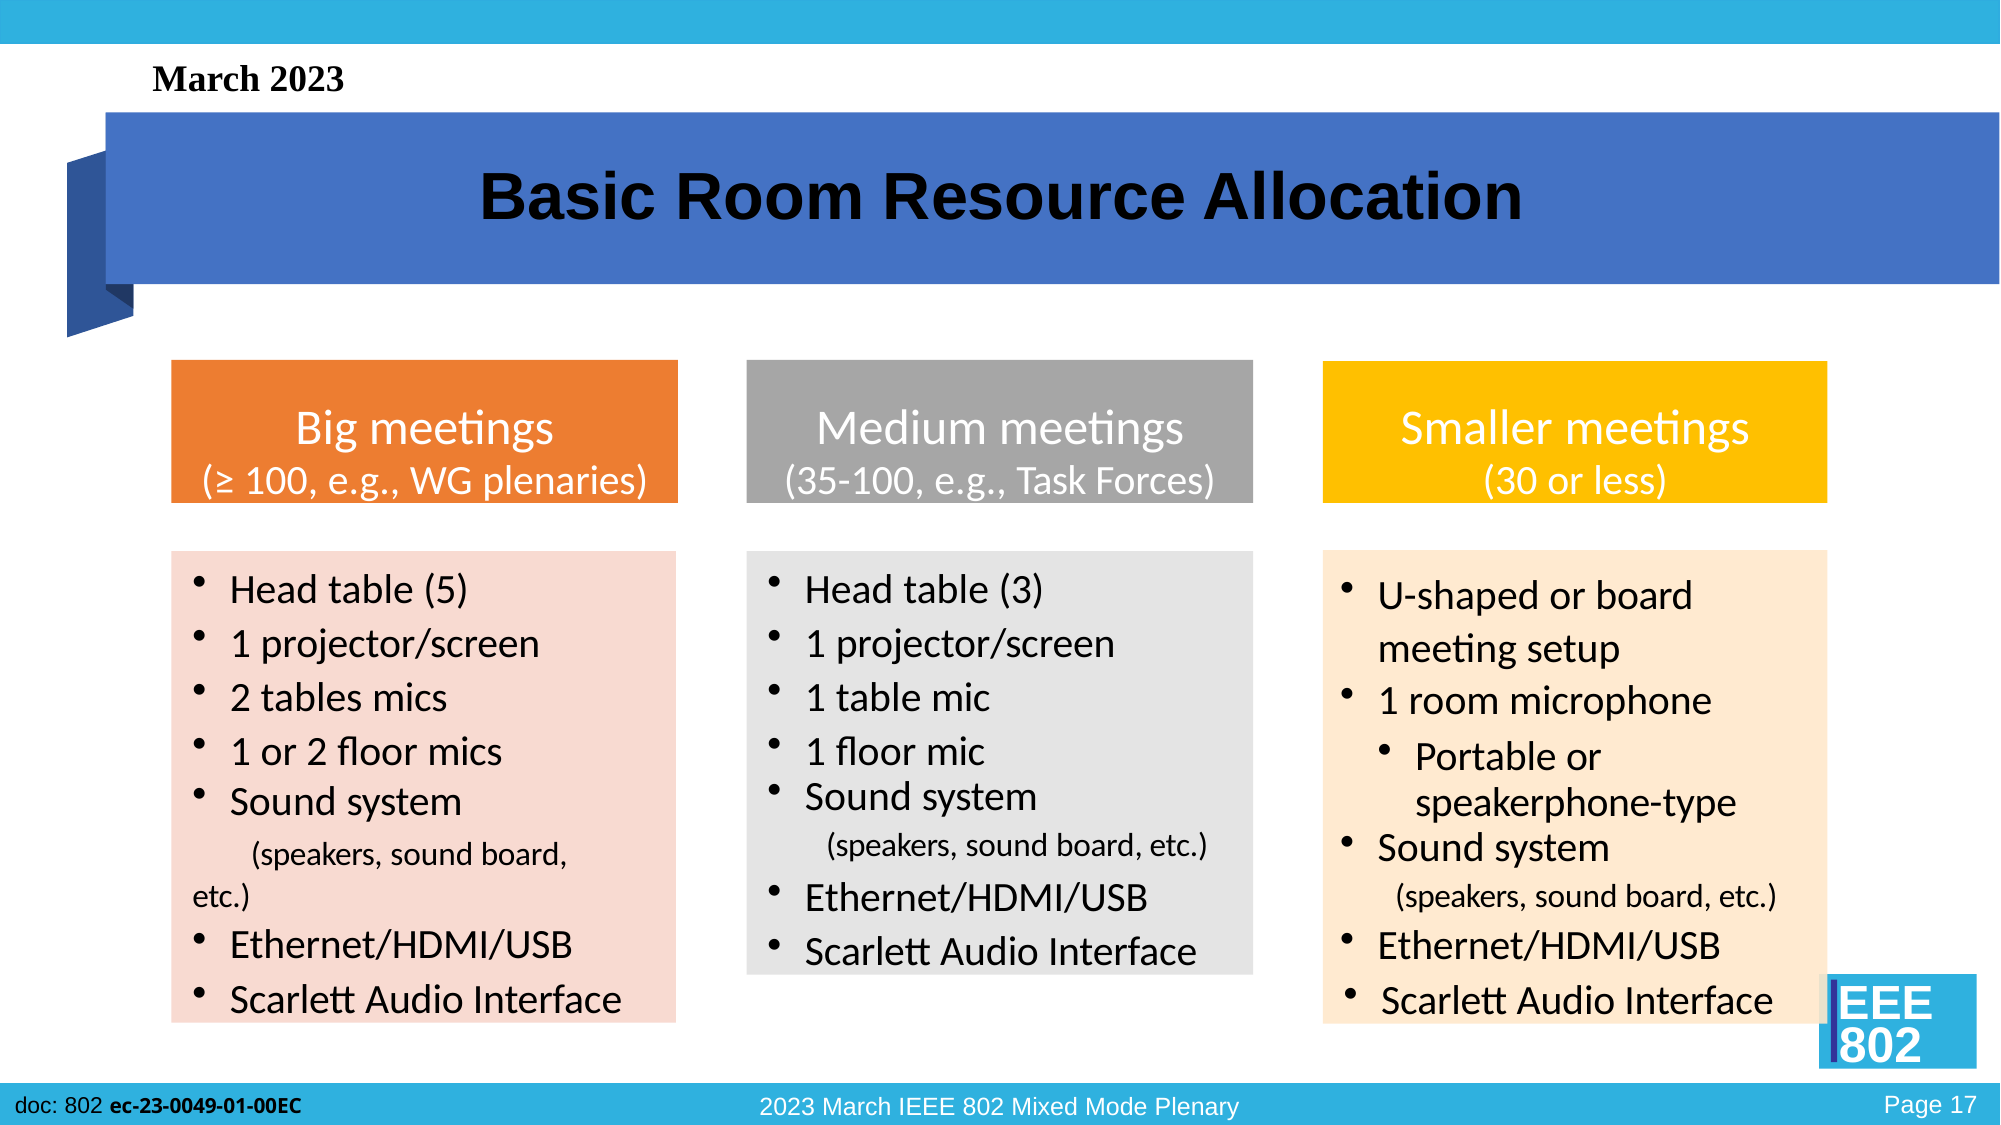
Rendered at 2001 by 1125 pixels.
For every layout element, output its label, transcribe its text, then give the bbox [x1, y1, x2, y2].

text_box Big meetings (≥ 100, e.g., WG plenaries) [171, 359, 678, 503]
text_box U-shaped or board meeting setup 1 room microphone Portable or speakerphone-type Sound system (speakers, sound board, etc.) Ethernet/HDMI/USB Scarlett Audio Interface [1322, 550, 1828, 1024]
text_box Head table (5) 1 projector/screen 2 tables mics 1 or 2 floor mics Sound system (speakers, sound board, etc.) Ethernet/HDMI/USB Scarlett Audio Interface [171, 551, 676, 1023]
text_box Head table (3) 1 projector/screen 1 table mic 1 floor mic Sound system (speakers, sound board, etc.) Ethernet/HDMI/USB Scarlett Audio Interface [746, 551, 1254, 975]
text_box Medium meetings (35-100, e.g., Task Forces) [746, 359, 1254, 503]
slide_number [152, 54, 563, 100]
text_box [67, 112, 2000, 338]
text_box Smaller meetings (30 or less) [1322, 361, 1828, 503]
